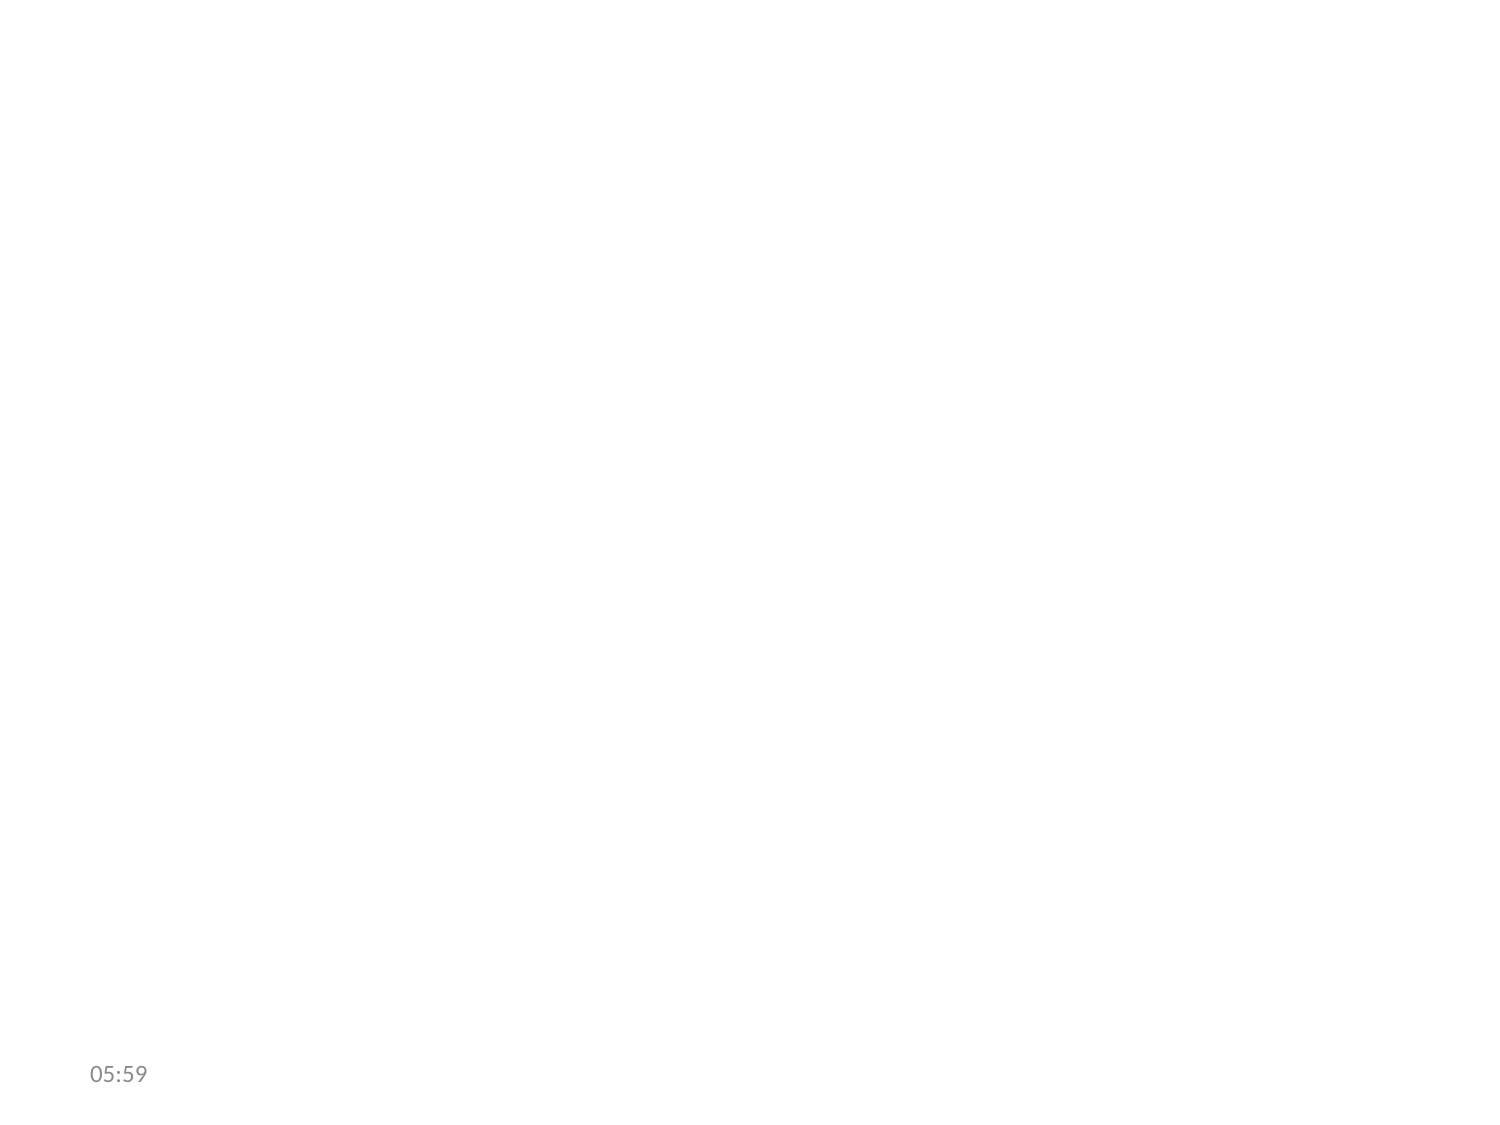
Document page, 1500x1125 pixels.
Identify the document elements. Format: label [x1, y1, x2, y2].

slide_number [75, 1042, 425, 1103]
